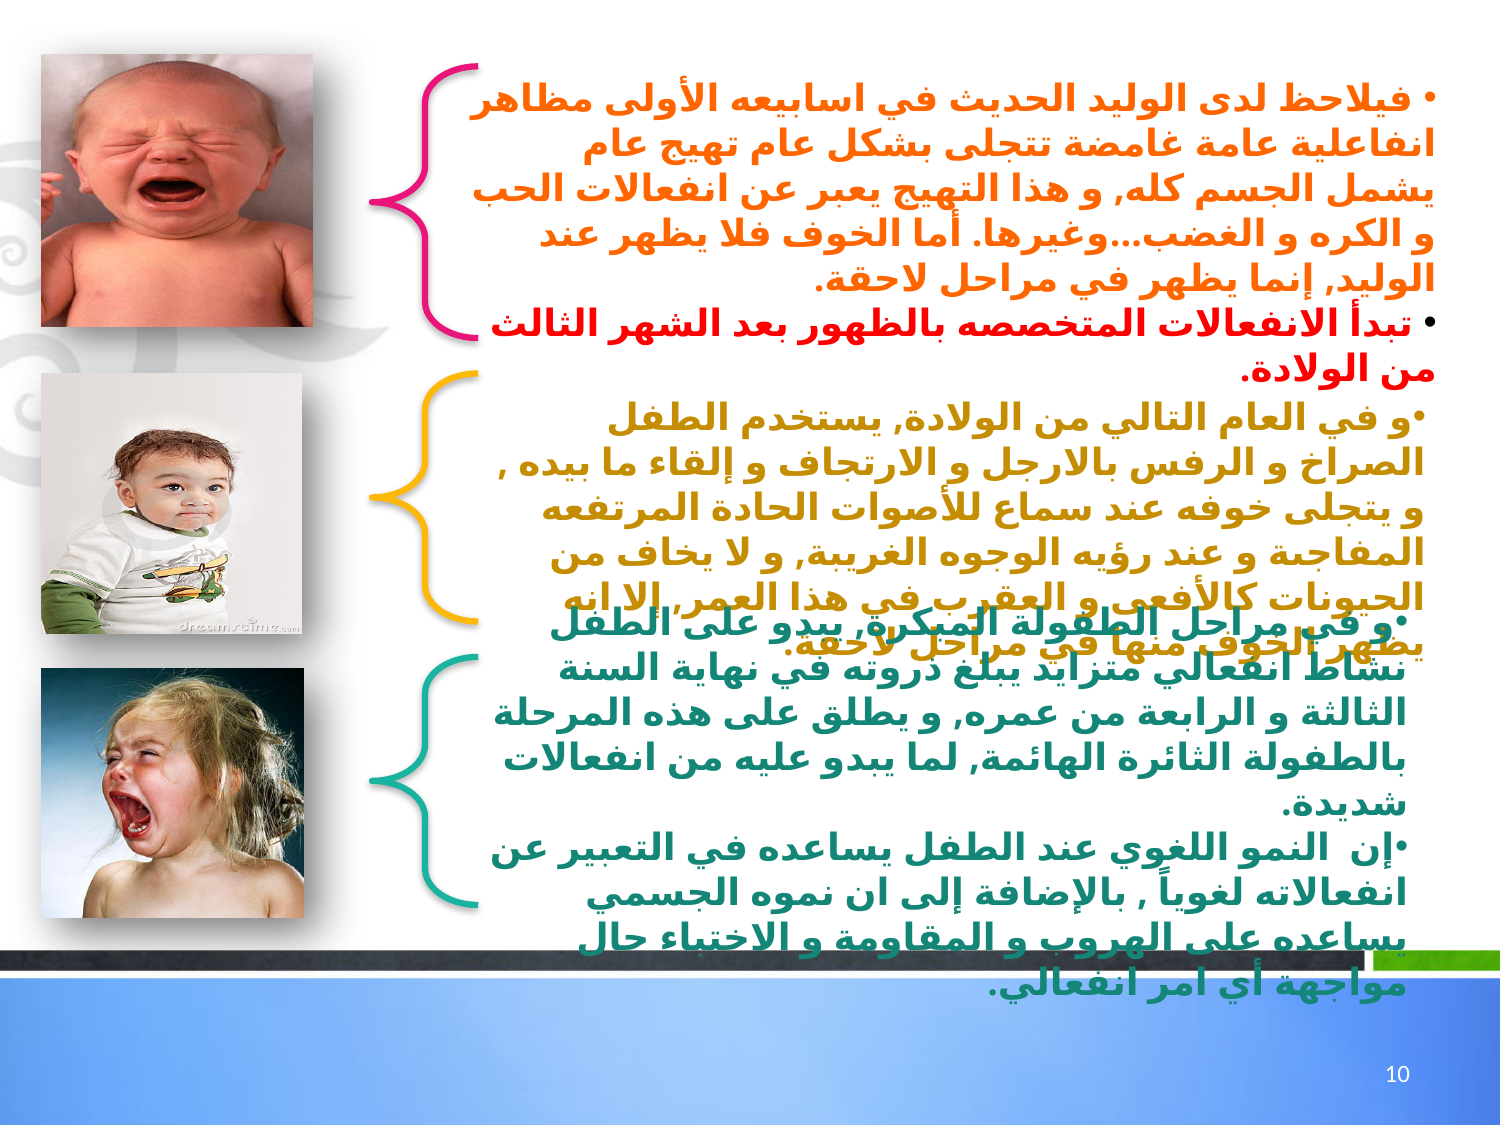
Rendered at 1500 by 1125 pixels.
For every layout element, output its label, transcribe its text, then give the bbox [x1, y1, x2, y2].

text_box [368, 370, 479, 624]
text_box فيلاحظ لدى الوليد الحديث في اسابيعه الأولى مظاهر انفاعلية عامة غامضة تتجلى بشكل عام تهيج عام يشمل الجسم كله, و هذا التهيج يعبر عن انفعالات الحب و الكره و الغضب...وغيرها. أما الخوف فلا يظهر عند الوليد, إنما يظهر في مراحل لاحقة. تبدأ الانفعالات المتخصصه بالظهور بعد الشهر الثالث من الولادة. [454, 66, 1452, 442]
text_box [368, 653, 479, 909]
slide_number 10 [1074, 1042, 1425, 1103]
text_box و في مراحل الطفولة المبكرة, يبدو على الطفل نشاط انفعالي متزايد يبلغ ذروته في نهاية السنة الثالثة و الرابعة من عمره, و يطلق على هذه المرحلة بالطفولة الثائرة الهائمة, لما يبدو عليه من انفعالات شديدة. إن النمو اللغوي عند الطفل يساعده في التعبير عن انفعالاته لغوياً , بالإضافة إلى ان نموه الجسمي يساعده على الهروب و المقاومة و الاختباء حال مواجهة أي امر انفعالي. [466, 590, 1424, 1011]
text_box [368, 67, 454, 338]
picture [0, 0, 1500, 1125]
text_box و في العام التالي من الولادة, يستخدم الطفل الصراخ و الرفس بالارجل و الارتجاف و إلقاء ما بيده , و يتجلى خوفه عند سماع للأصوات الحادة المرتفعه المفاجىة و عند رؤيه الوجوه الغريبة, و لا يخاف من الحيونات كالأفعى و العقرب في هذا العمر, إلا انه يظهر الخوف منها في مراحل لاحقة. [482, 385, 1441, 670]
